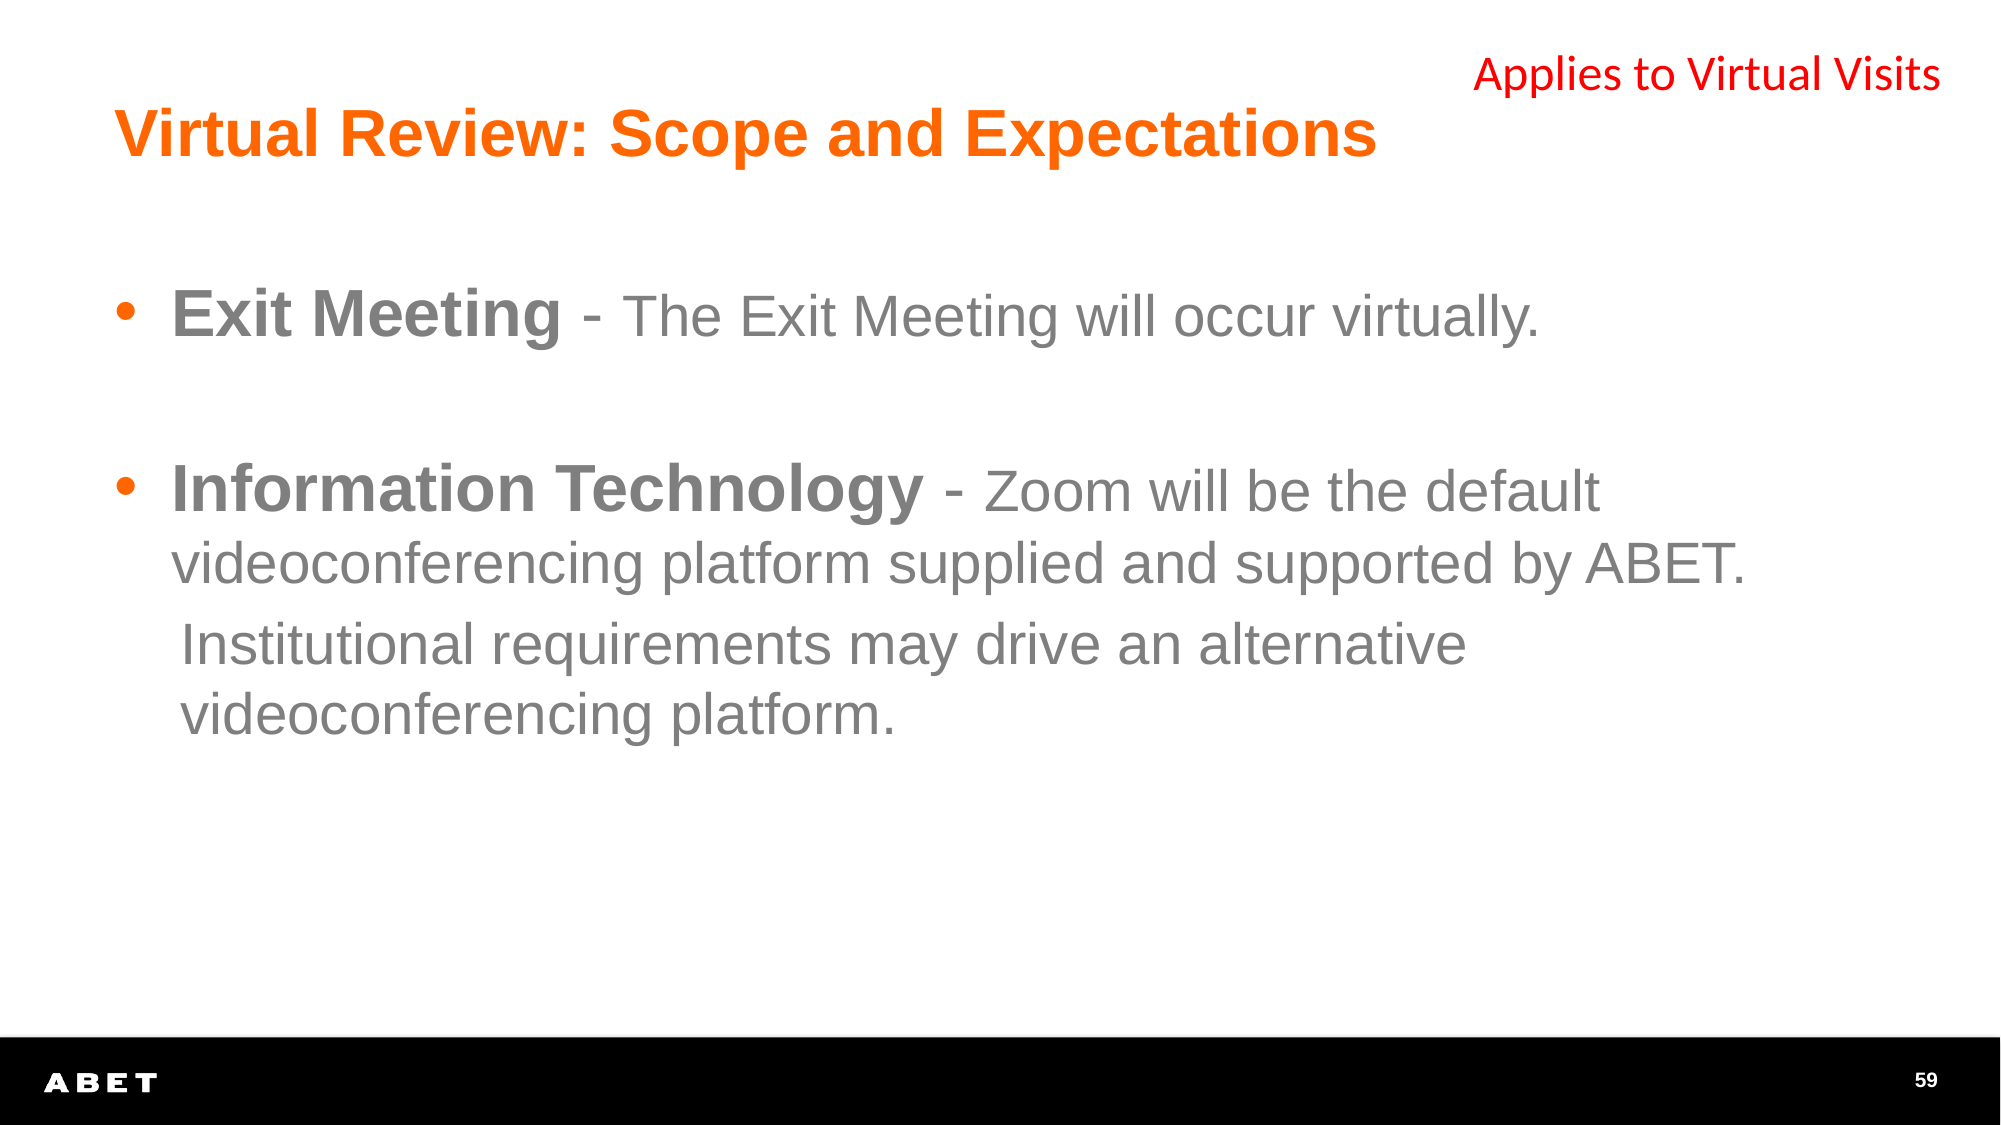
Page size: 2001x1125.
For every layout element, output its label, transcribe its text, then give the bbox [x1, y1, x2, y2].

text_box Applies to Virtual Visits [1458, 32, 1957, 108]
picture [16, 1052, 184, 1113]
title Virtual Review: Scope and Expectations [99, 82, 1900, 213]
list Exit Meeting - The Exit Meeting will occur virtually. Information Technology - Zoom will be the default videoconferencing platform supplied and supported by ABET. Institutional requirements may drive an alternative videoconferencing platform. [99, 262, 1900, 975]
